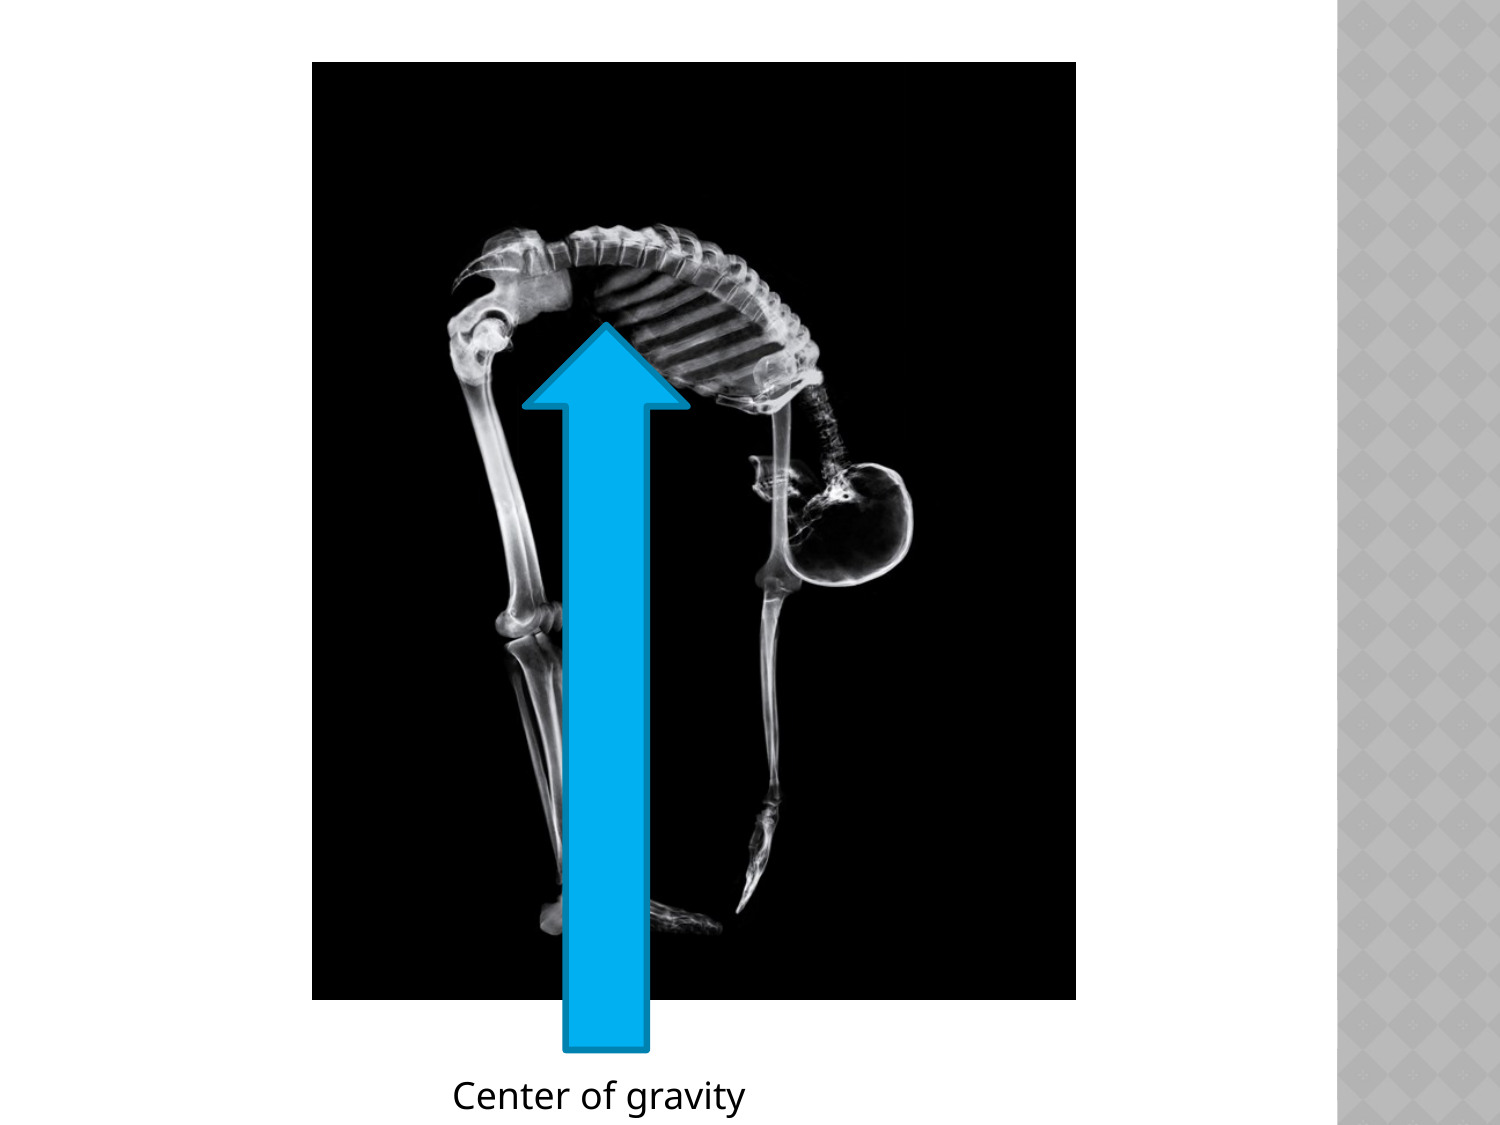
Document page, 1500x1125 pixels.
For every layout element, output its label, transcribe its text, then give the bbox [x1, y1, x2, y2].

text_box [562, 1011, 651, 1054]
picture [312, 62, 1076, 1001]
text_box Center of gravity [437, 1064, 800, 1125]
